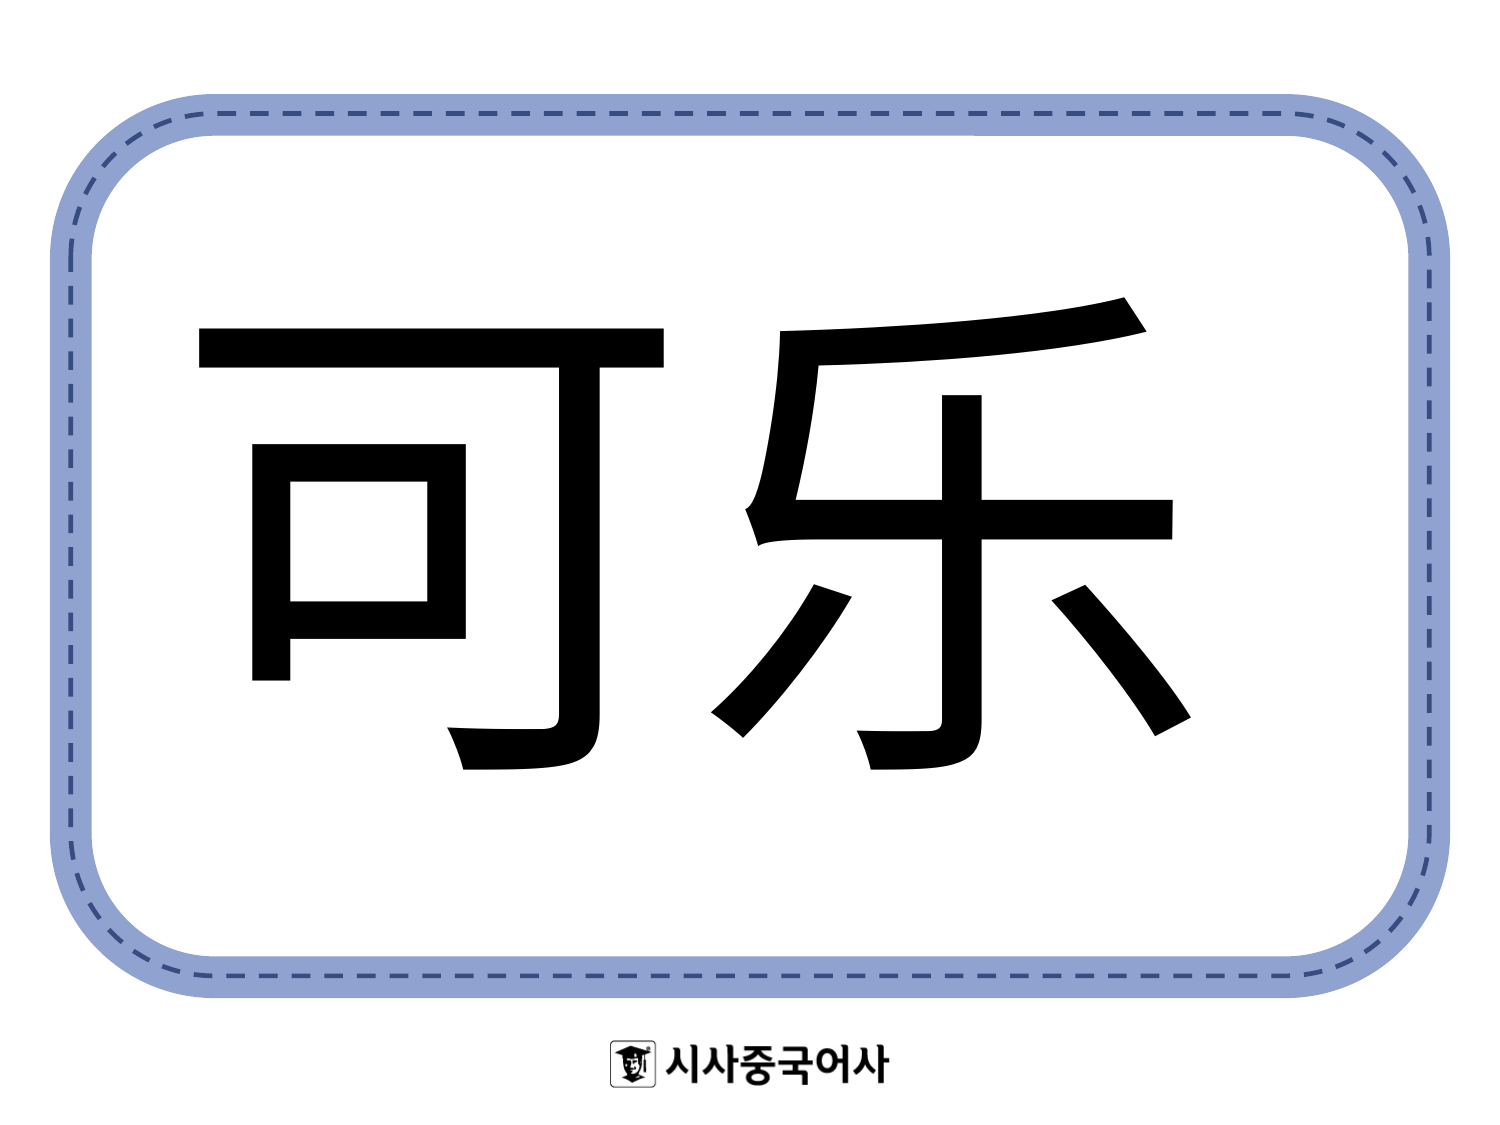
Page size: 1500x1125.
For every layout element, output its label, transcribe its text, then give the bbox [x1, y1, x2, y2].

picture [602, 1034, 898, 1094]
text_box 可乐 [145, 189, 1354, 853]
